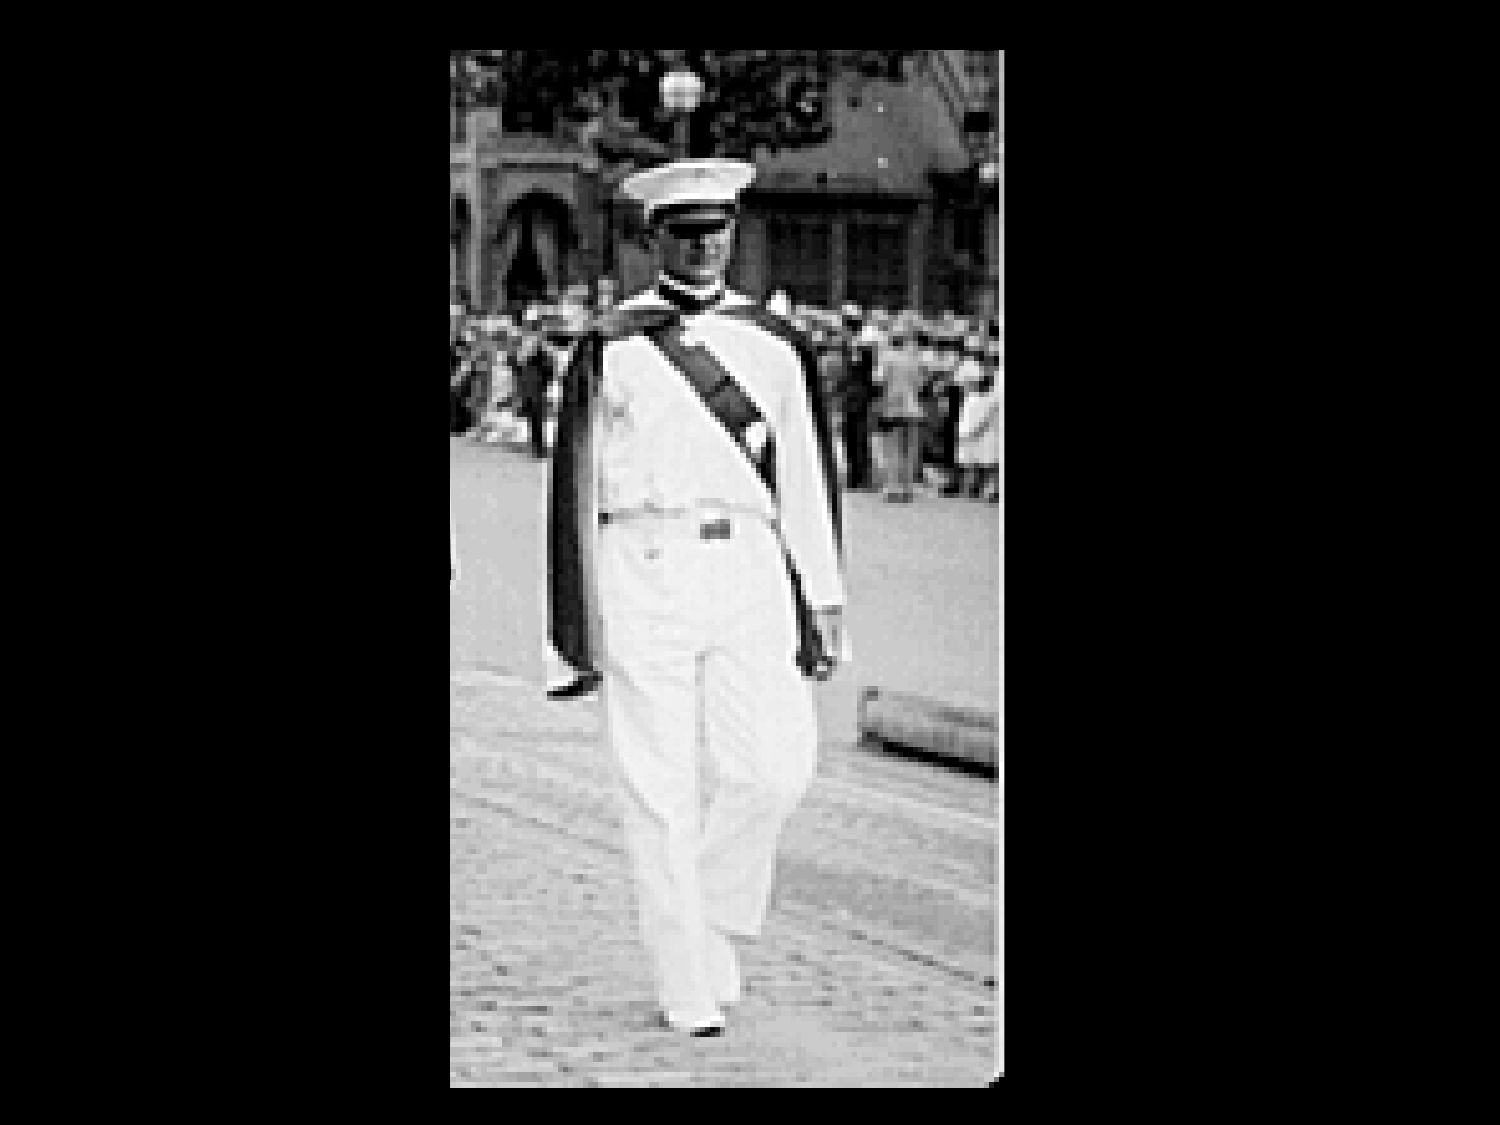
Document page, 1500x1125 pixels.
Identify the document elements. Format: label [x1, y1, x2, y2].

picture [449, 49, 1005, 1088]
